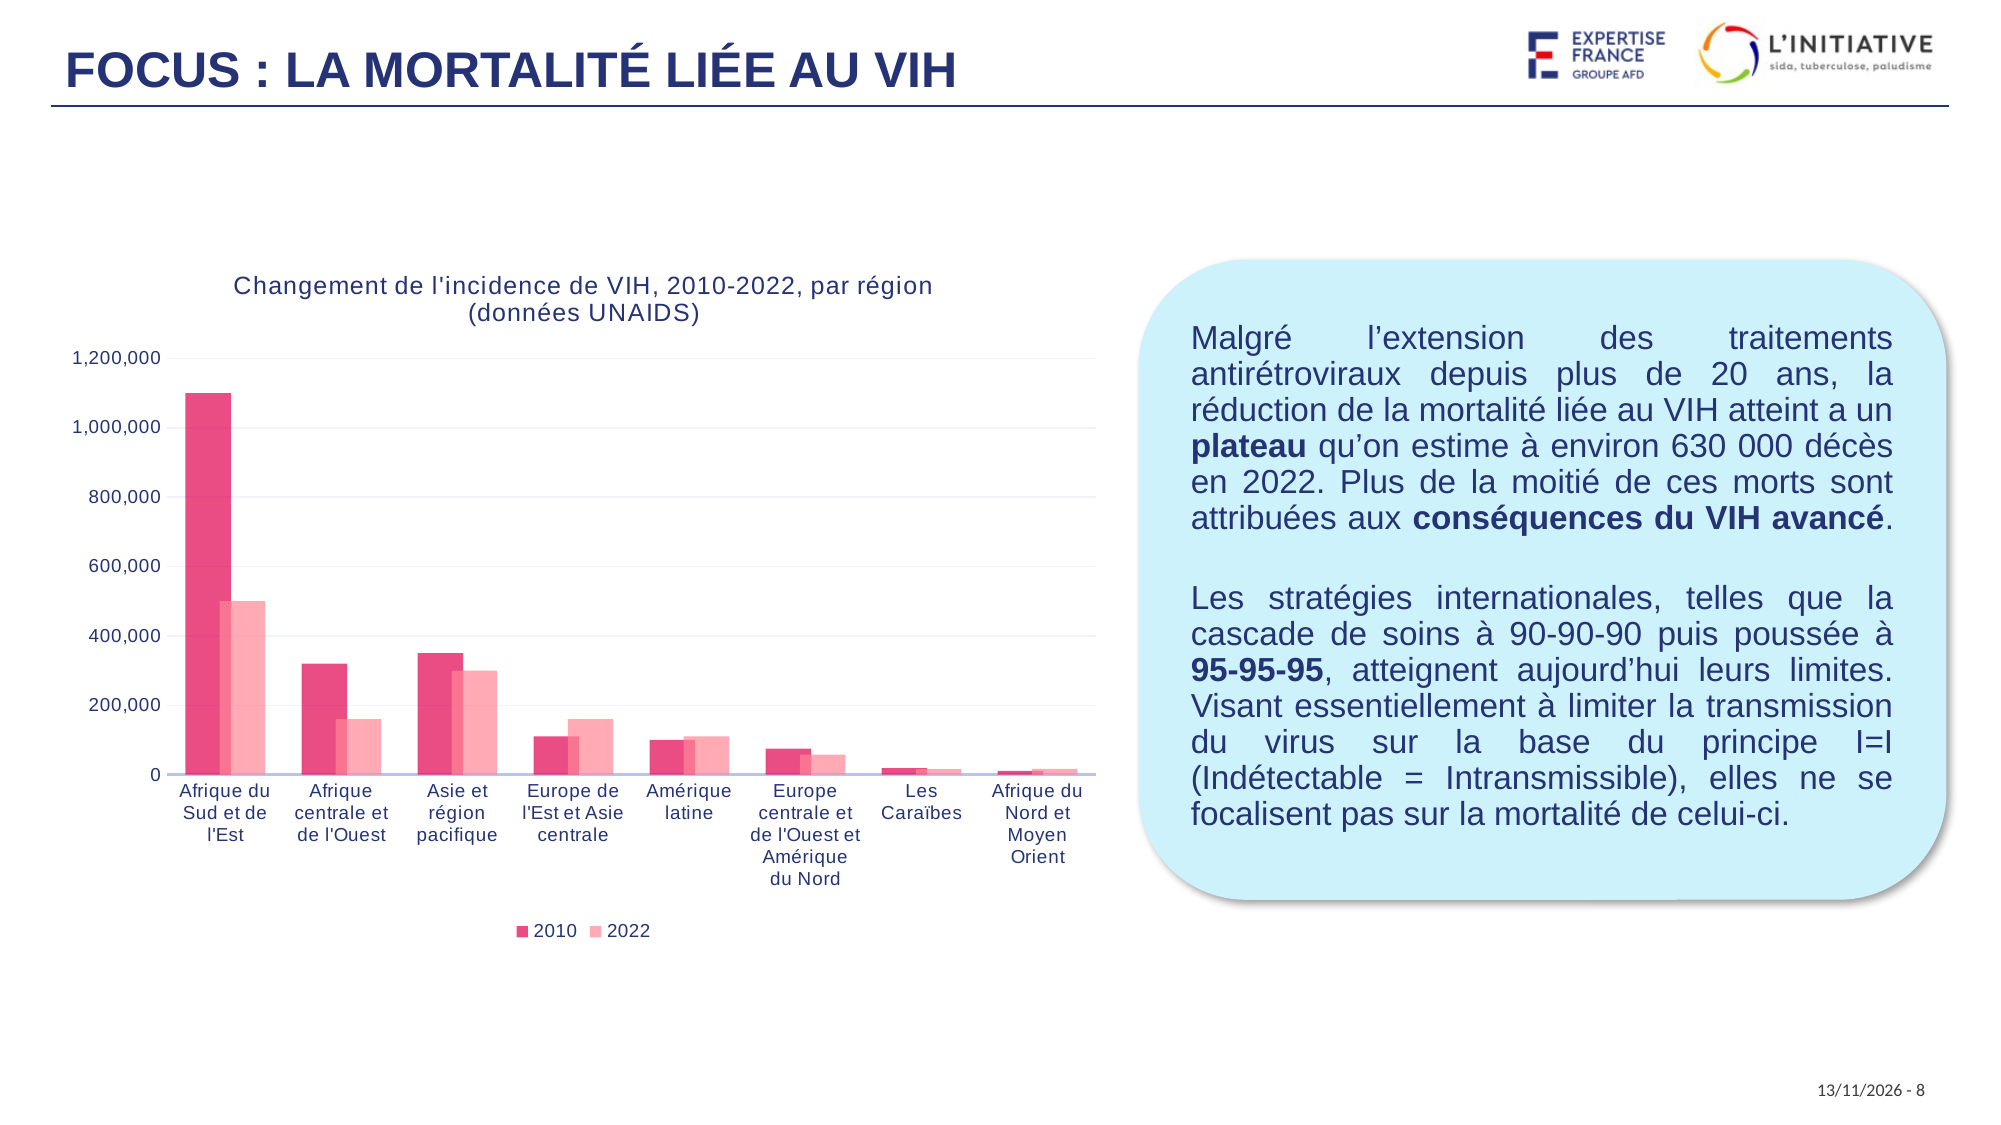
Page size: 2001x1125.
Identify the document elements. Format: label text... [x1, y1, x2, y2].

text_box [1138, 259, 1947, 900]
chart [50, 243, 1117, 949]
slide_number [742, 1058, 1940, 1119]
title Focus : La mortalité liée au vih [50, 15, 1950, 106]
picture [1514, 0, 1956, 106]
list Malgré l’extension des traitements antirétroviraux depuis plus de 20 ans, la réduction de la mortalité liée au VIH atteint a un plateau qu’on estime à environ 630 000 décès en 2022. Plus de la moitié de ces morts sont attribuées aux conséquences du VIH avancé. Les stratégies internationales, telles que la cascade de soins à 90-90-90 puis poussée à 95-95-95, atteignent aujourd’hui leurs limites. Visant essentiellement à limiter la transmission du virus sur la base du principe I=I (Indétectable = Intransmissible), elles ne se focalisent pas sur la mortalité de celui-ci. [1175, 313, 1910, 847]
